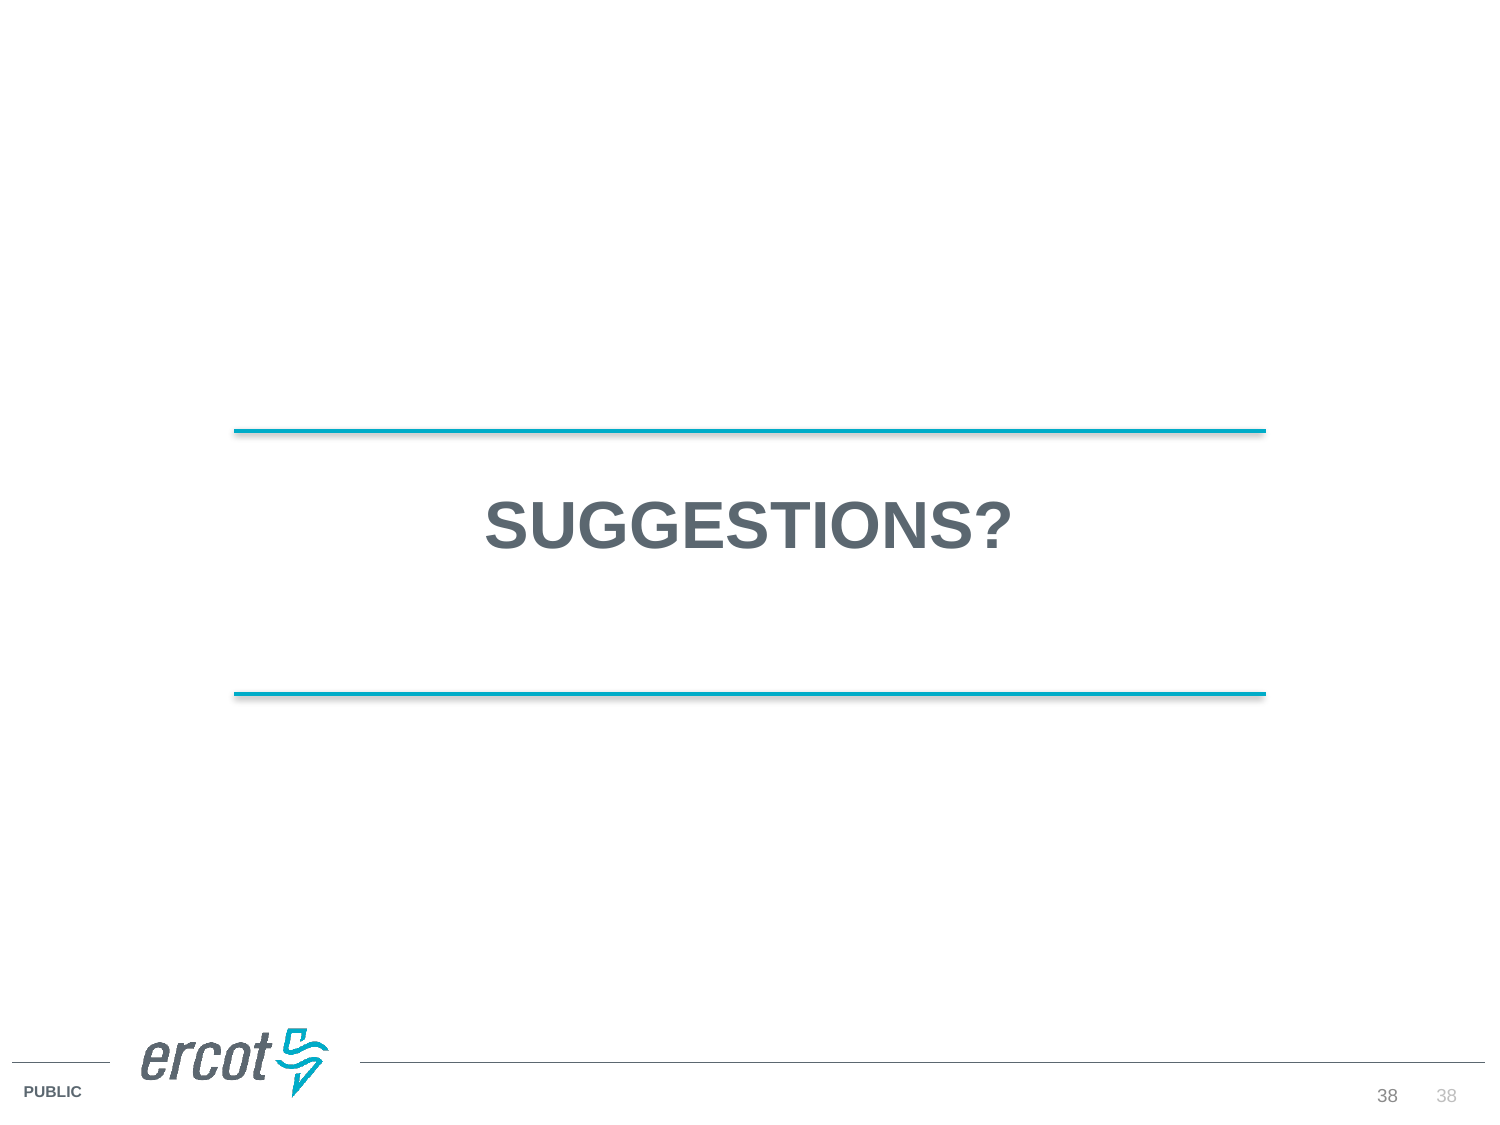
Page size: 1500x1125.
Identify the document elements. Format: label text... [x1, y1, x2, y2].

slide_number 38 [1350, 1077, 1425, 1113]
list Suggestions? [234, 474, 1266, 638]
picture [137, 1024, 332, 1100]
